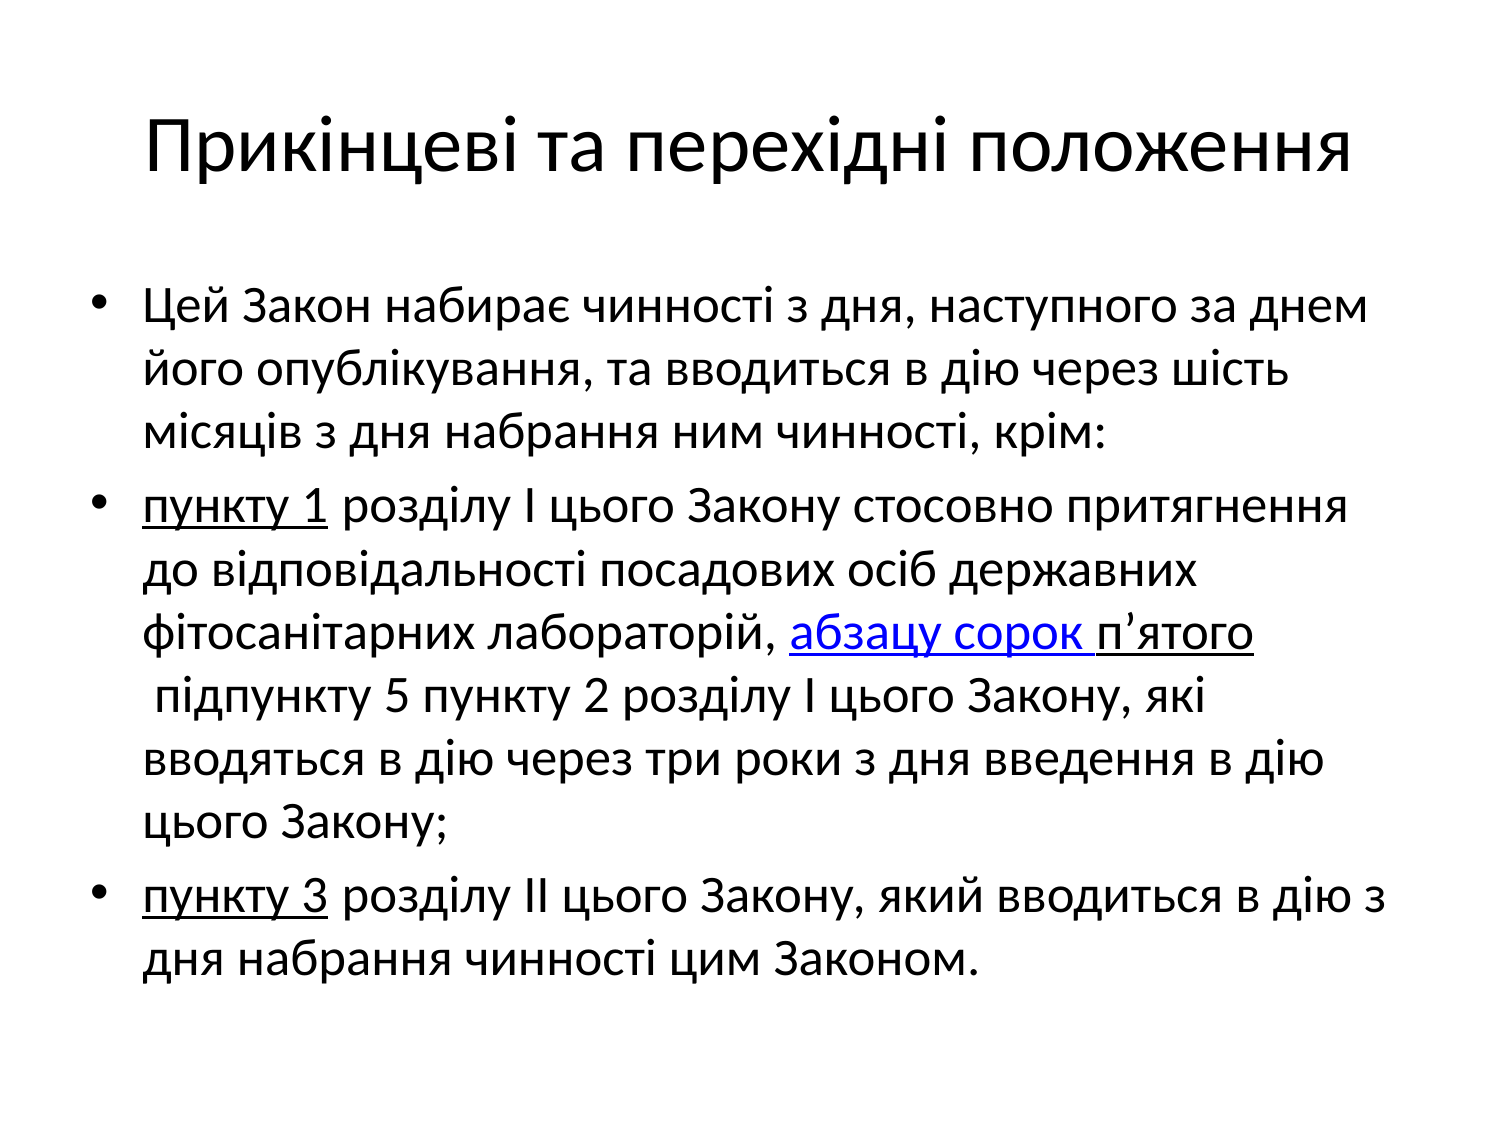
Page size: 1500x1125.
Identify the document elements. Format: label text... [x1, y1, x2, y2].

list Цей Закон набирає чинності з дня, наступного за днем його опублікування, та вводиться в дію через шість місяців з дня набрання ним чинності, крім: пункту 1 розділу I цього Закону стосовно притягнення до відповідальності посадових осіб державних фітосанітарних лабораторій, абзацу сорок п’ятого підпункту 5 пункту 2 розділу I цього Закону, які вводяться в дію через три роки з дня введення в дію цього Закону; пункту 3 розділу II цього Закону, який вводиться в дію з дня набрання чинності цим Законом. [75, 262, 1425, 1005]
title Прикінцеві та перехідні положення [75, 45, 1425, 233]
